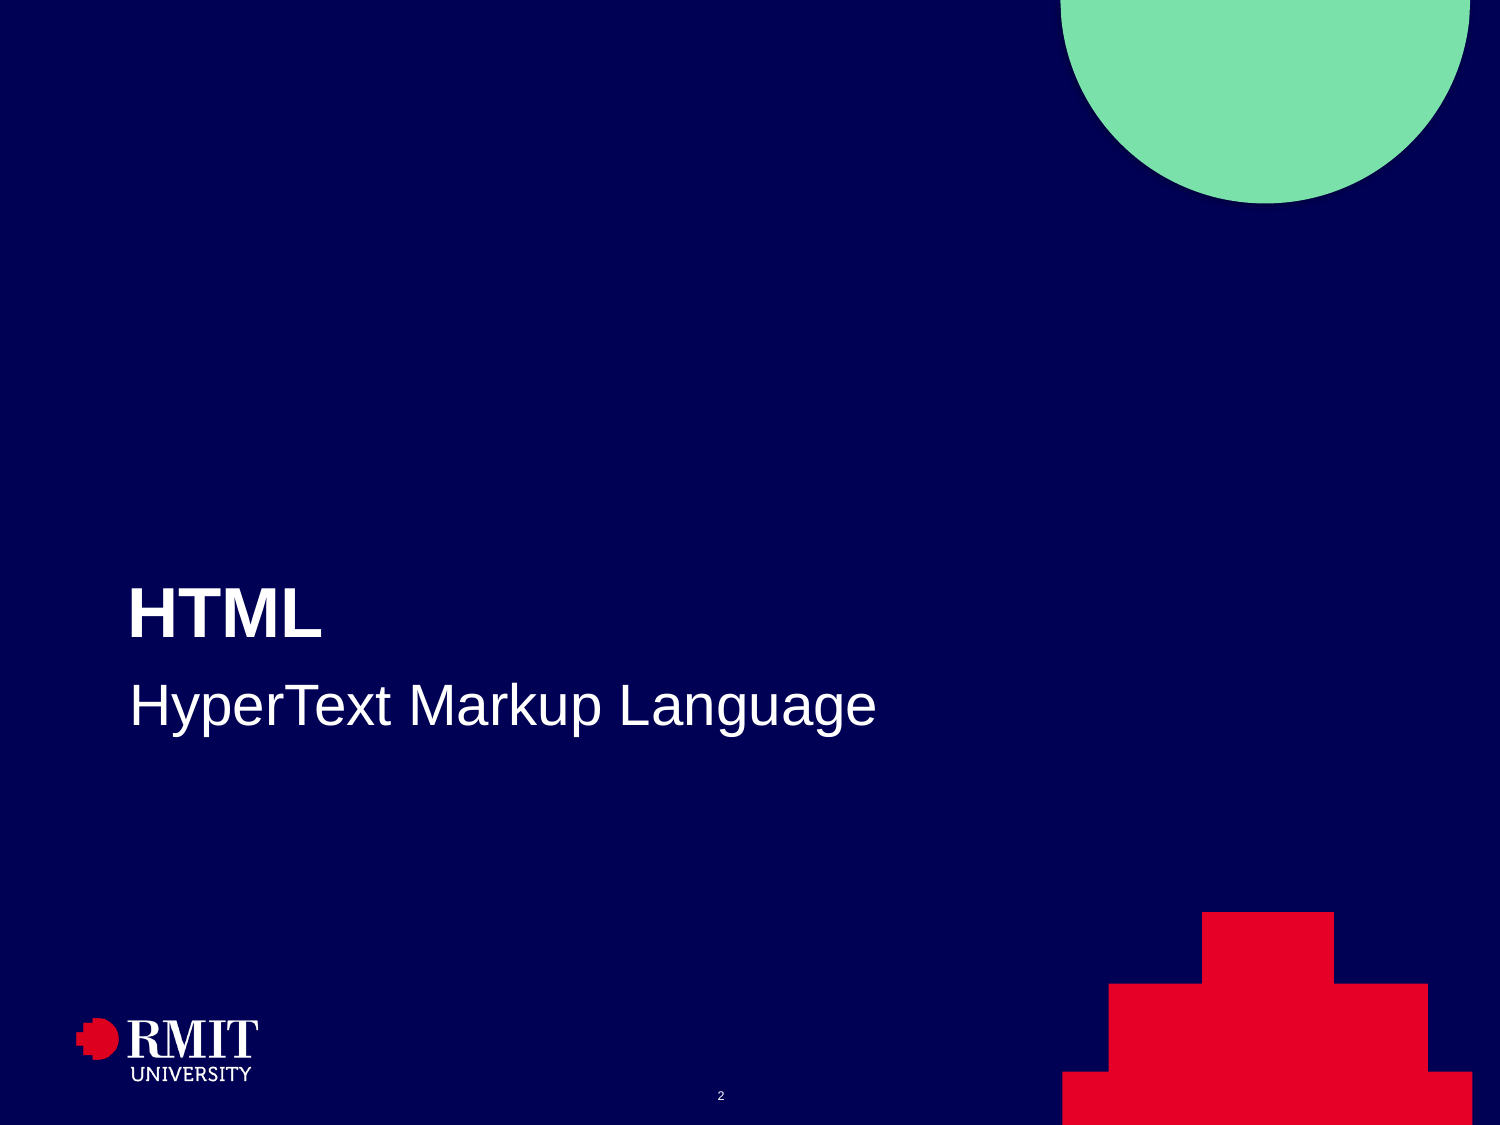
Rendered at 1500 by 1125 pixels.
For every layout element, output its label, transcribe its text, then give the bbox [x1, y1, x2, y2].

title HTML [112, 253, 1343, 660]
picture [57, 1001, 276, 1100]
subtitle HyperText Markup Language [114, 659, 1345, 913]
